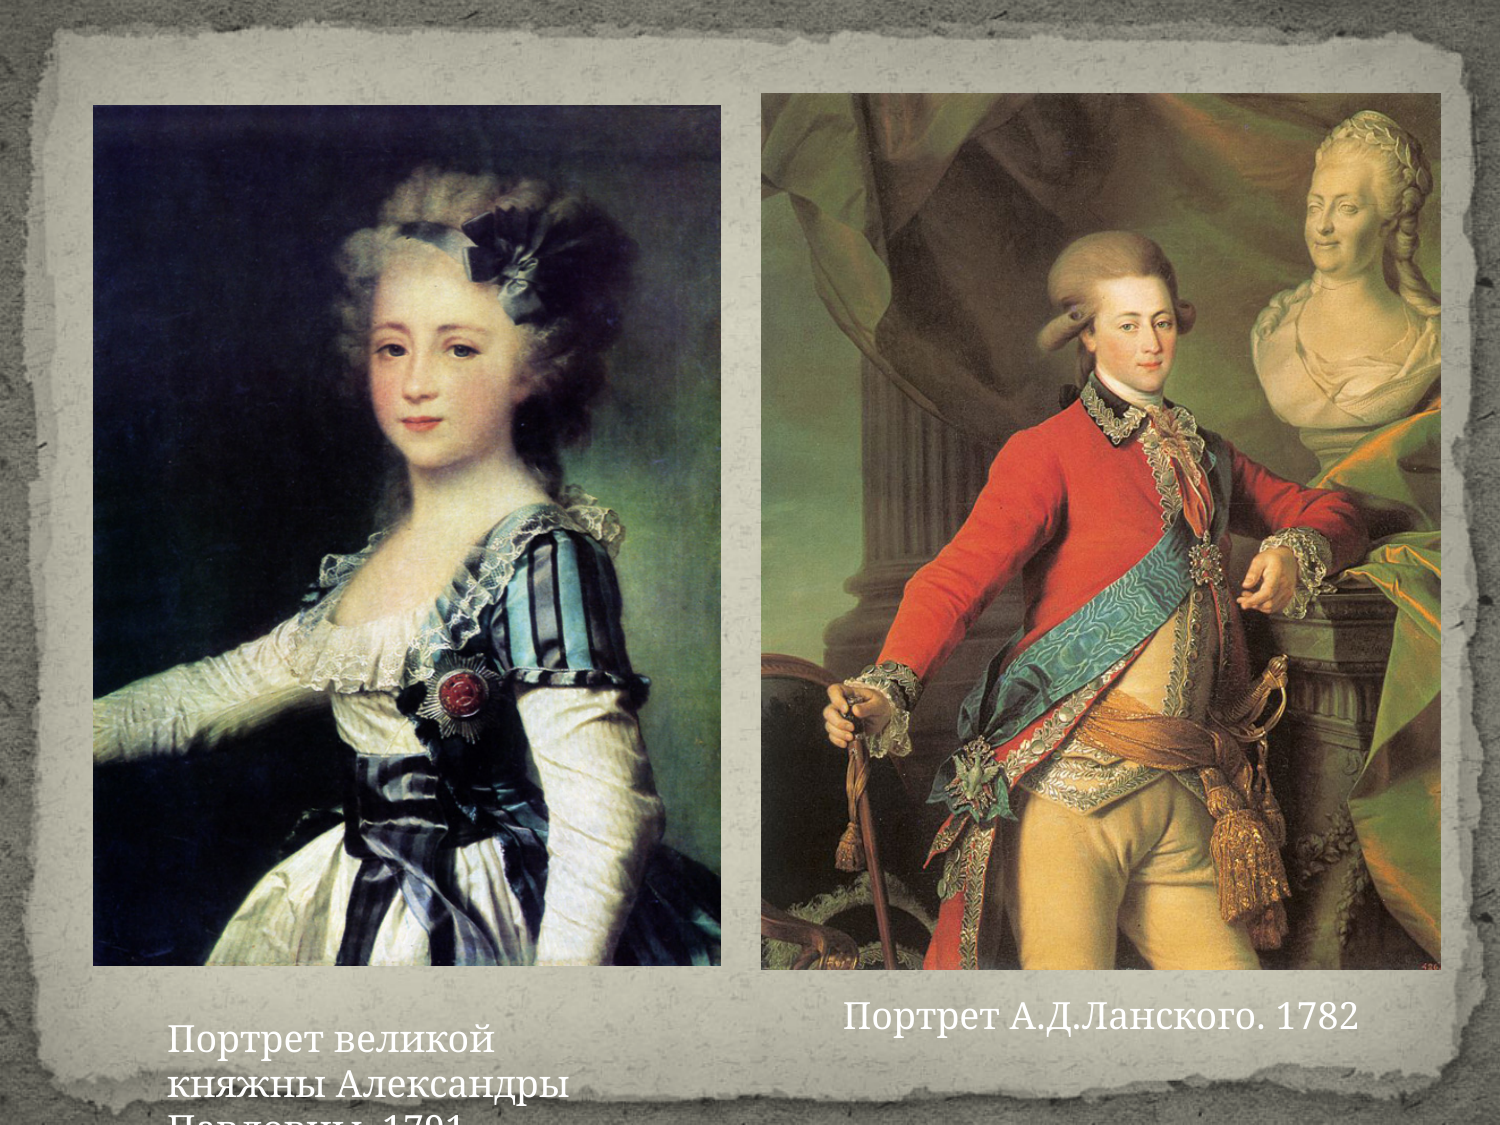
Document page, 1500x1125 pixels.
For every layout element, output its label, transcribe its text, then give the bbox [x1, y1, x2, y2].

text_box Портрет А.Д.Ланского. 1782 [808, 984, 1395, 1045]
text_box Портрет великой княжны Александры Павловны. 1791 [152, 1007, 668, 1125]
picture [761, 93, 1441, 970]
picture [93, 105, 721, 966]
